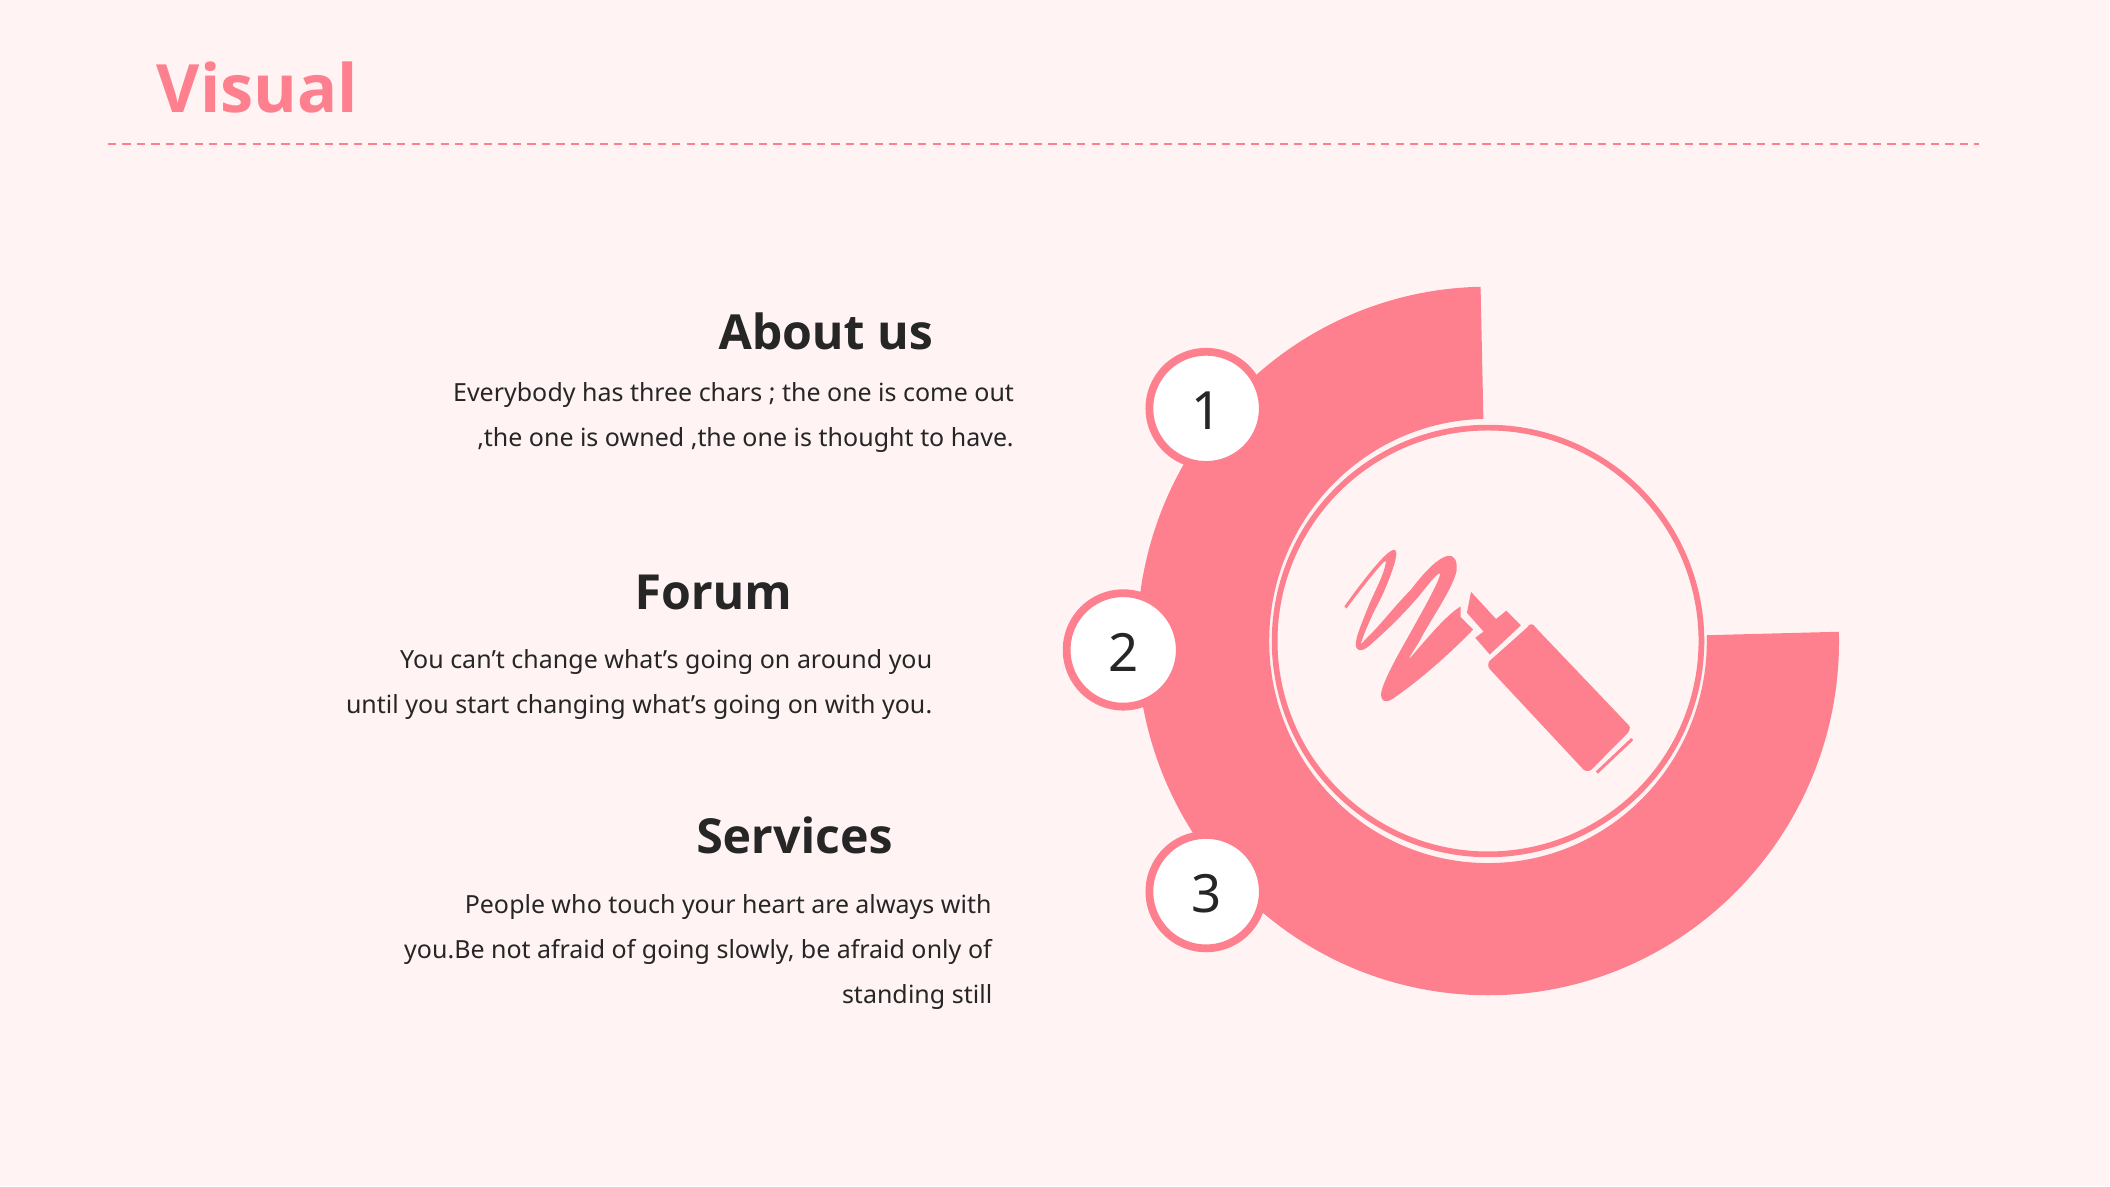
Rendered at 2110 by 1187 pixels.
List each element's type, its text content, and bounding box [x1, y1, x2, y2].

text_box Visual [140, 37, 374, 134]
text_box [280, 286, 1839, 996]
